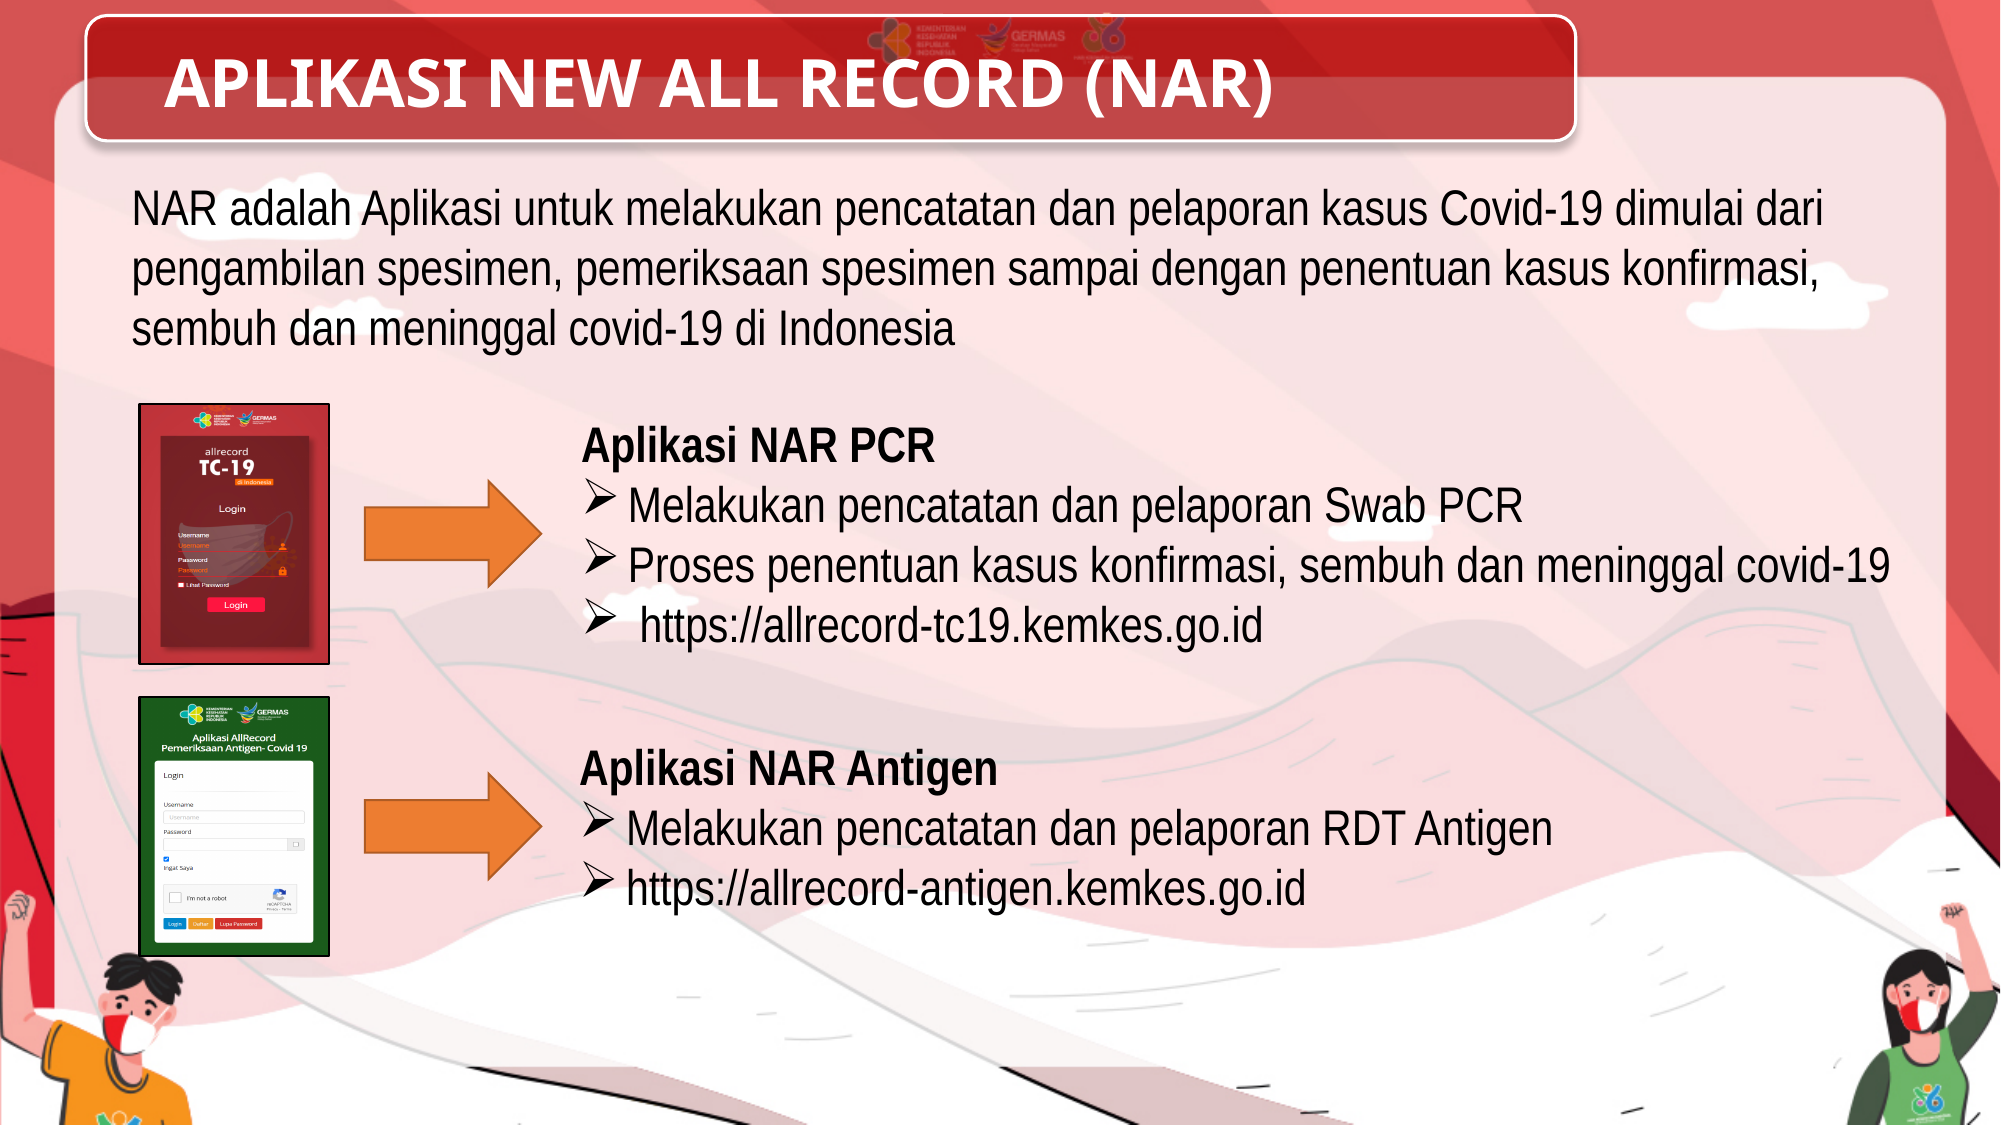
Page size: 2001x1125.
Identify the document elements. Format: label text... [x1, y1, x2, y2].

text_box APLIKASI NEW ALL RECORD (NAR) [149, 33, 1503, 129]
text_box Aplikasi NAR Antigen Melakukan pencatatan dan pelaporan RDT Antigen https://allrecord-antigen.kemkes.go.id [564, 727, 1570, 923]
picture [0, 0, 2001, 1125]
text_box [363, 478, 543, 589]
text_box [363, 771, 543, 882]
text_box NAR adalah Aplikasi untuk melakukan pencatatan dan pelaporan kasus Covid-19 dimulai dari pengambilan spesimen, pemeriksaan spesimen sampai dengan penentuan kasus konfirmasi, sembuh dan meninggal covid-19 di Indonesia [119, 169, 1917, 362]
text_box Aplikasi NAR PCR Melakukan pencatatan dan pelaporan Swab PCR Proses penentuan kasus konfirmasi, sembuh dan meninggal covid-19 https://allrecord-tc19.kemkes.go.id [566, 404, 1908, 660]
text_box [84, 13, 1578, 143]
